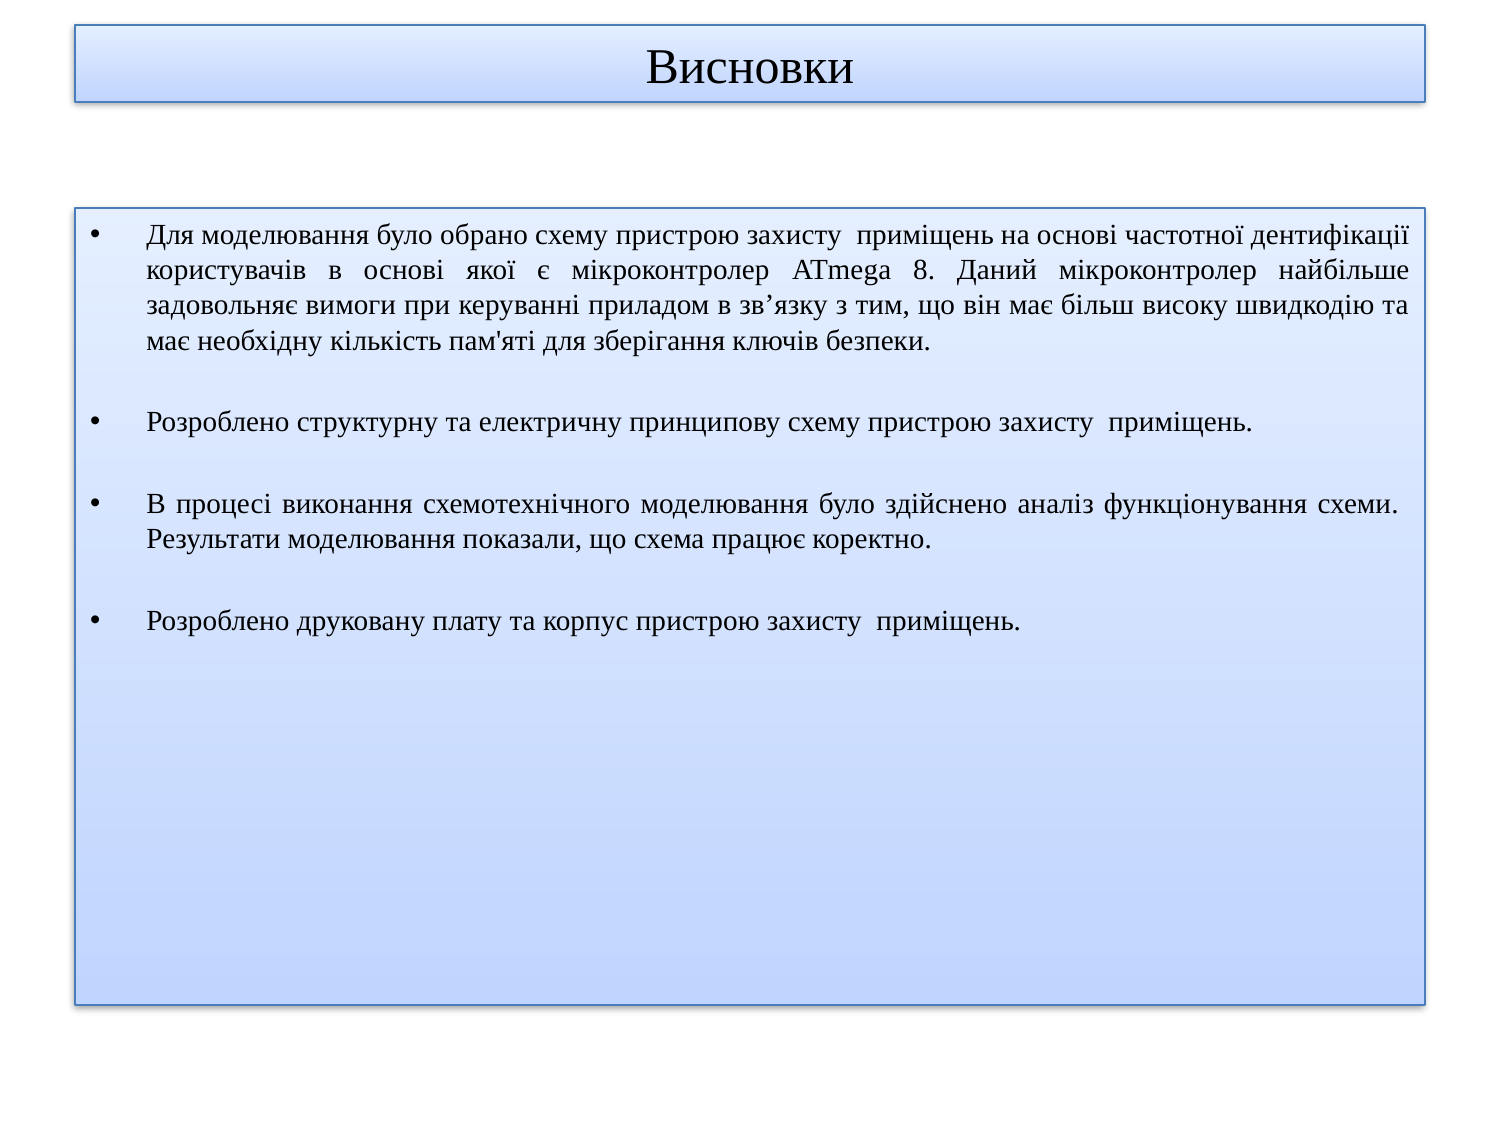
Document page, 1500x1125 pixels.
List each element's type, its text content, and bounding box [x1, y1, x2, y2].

list Для моделювання було обрано схему пристрою захисту приміщень на основі частотної дентифікації користувачів в основі якої є мікроконтролер ATmega 8. Даний мікроконтролер найбільше задовольняє вимоги при керуванні приладом в зв’язку з тим, що він має більш високу швидкодію та має необхідну кількість пам'яті для зберігання ключів безпеки. Розроблено структурну та електричну принципову схему пристрою захисту приміщень. В процесі виконання схемотехнічного моделювання було здійснено аналіз функціонування схеми. Результати моделювання показали, що схема працює коректно. Розроблено друковану плату та корпус пристрою захисту приміщень. [74, 207, 1426, 1006]
title Висновки [74, 24, 1426, 103]
